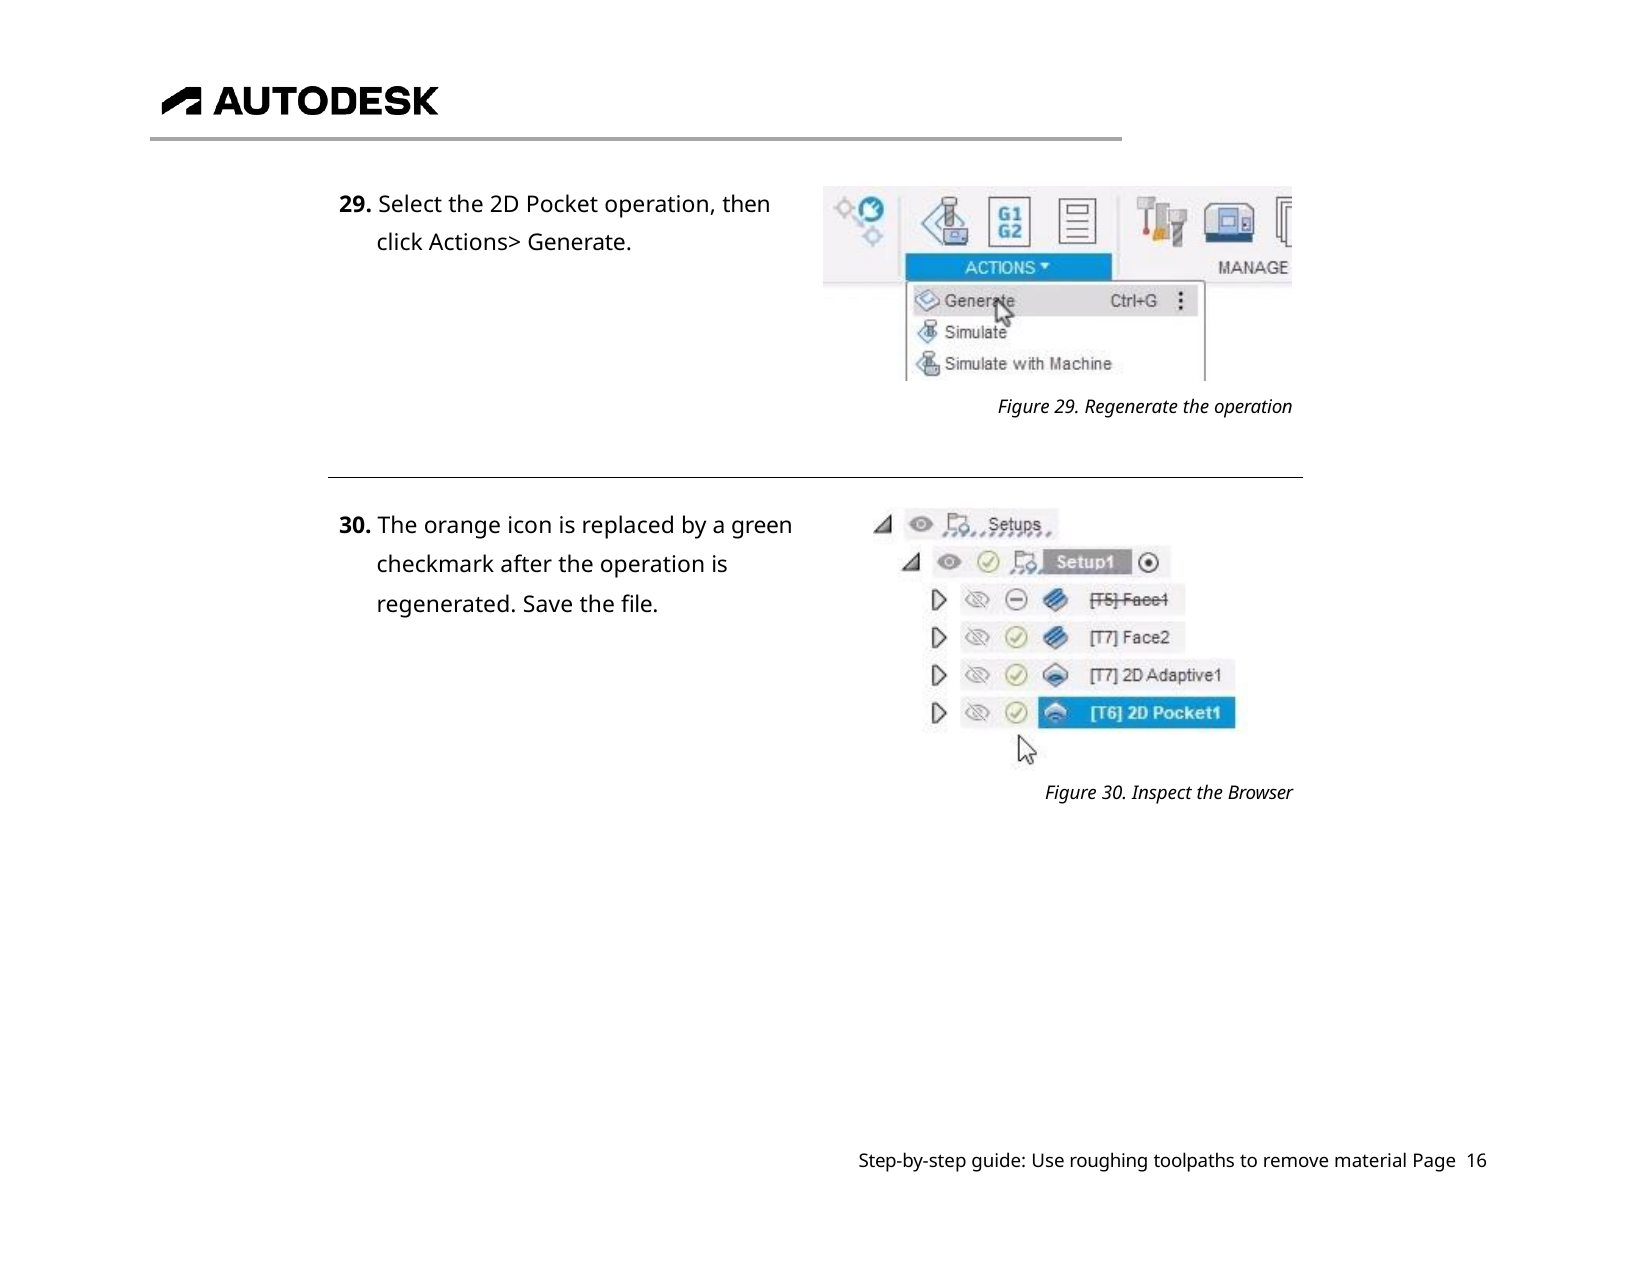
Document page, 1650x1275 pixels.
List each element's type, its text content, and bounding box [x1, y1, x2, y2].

table_header 29. Select the 2D Pocket operation, then click Actions> Generate. [328, 187, 807, 477]
table_cell Figure 30. Inspect the Browser [807, 478, 1303, 816]
picture [822, 186, 1292, 381]
table_cell 30. The orange icon is replaced by a green checkmark after the operation is regenerated. Save the file. [328, 478, 807, 816]
table_header Figure 29. Regenerate the operation [807, 187, 1303, 477]
slide_number Step-by-step guide: Use roughing toolpaths to remove material Page 10 [856, 1145, 1509, 1275]
picture [161, 86, 439, 115]
picture [872, 507, 1249, 771]
